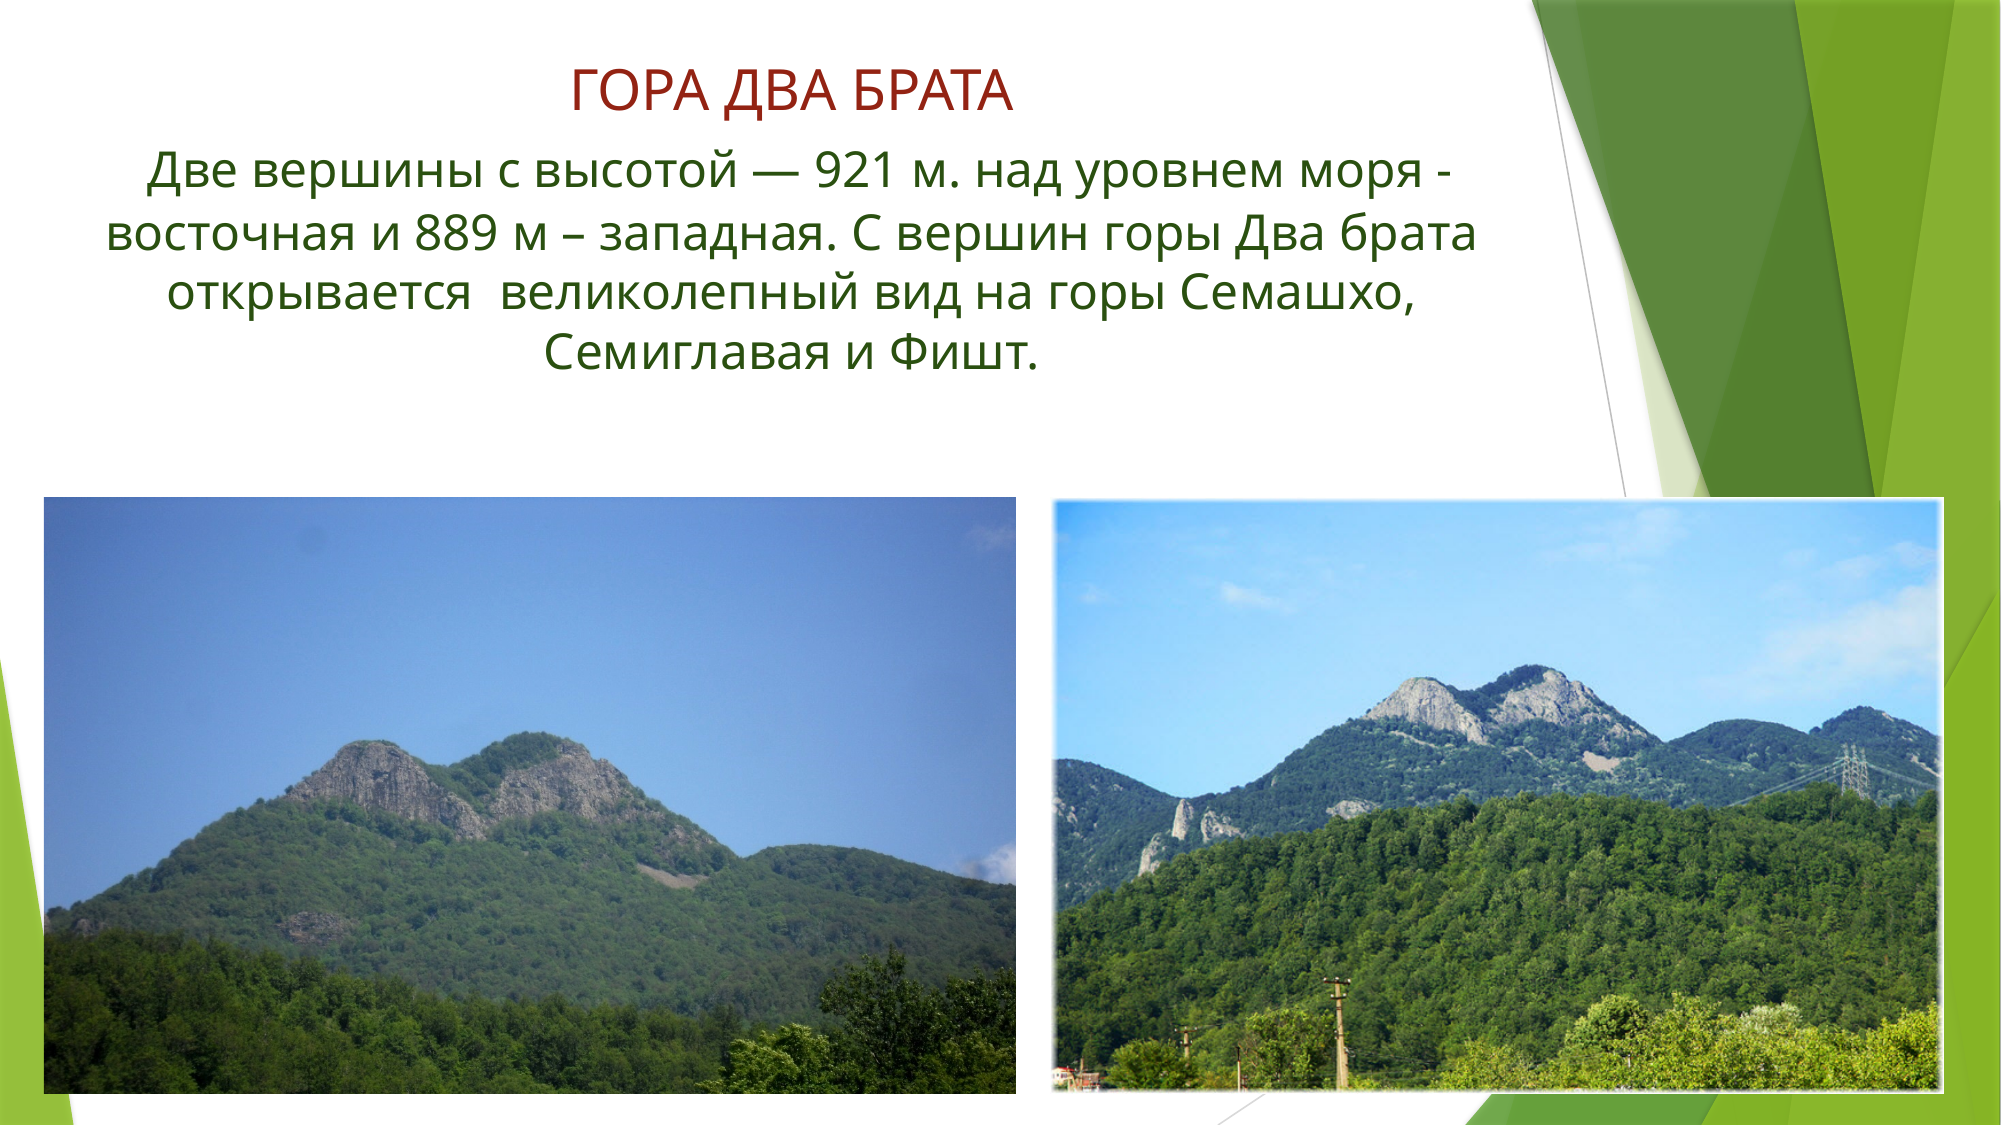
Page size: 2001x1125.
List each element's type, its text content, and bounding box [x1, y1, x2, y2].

picture [43, 497, 1017, 1094]
title ГОРА ДВА БРАТА Две вершины с высотой — 921 м. над уровнем моря - восточная и 889 м – западная. С вершин горы Два брата открывается великолепный вид на горы Семашхо, Семиглавая и Фишт. [86, 46, 1497, 391]
picture [1049, 497, 1945, 1094]
